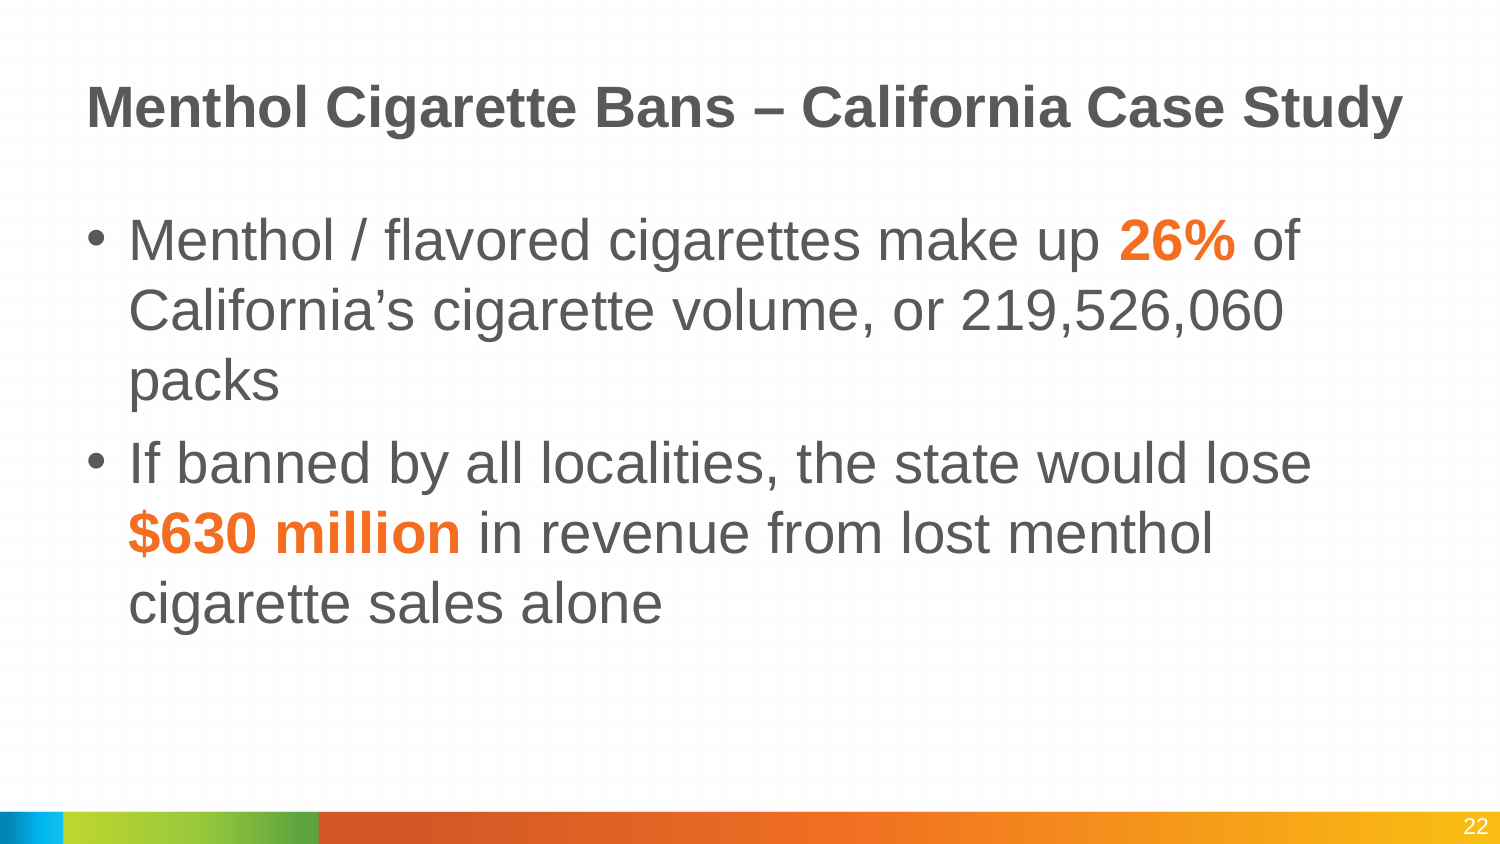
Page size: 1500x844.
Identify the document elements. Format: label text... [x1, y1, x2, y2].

picture [0, 0, 1500, 844]
list Menthol / flavored cigarettes make up 26% of California’s cigarette volume, or 219,526,060 packs If banned by all localities, the state would lose $630 million in revenue from lost menthol cigarette sales alone [75, 196, 1425, 754]
slide_number 22 [1149, 802, 1500, 844]
title Menthol Cigarette Bans – California Case Study [75, 33, 1425, 175]
footer [456, 802, 1044, 844]
